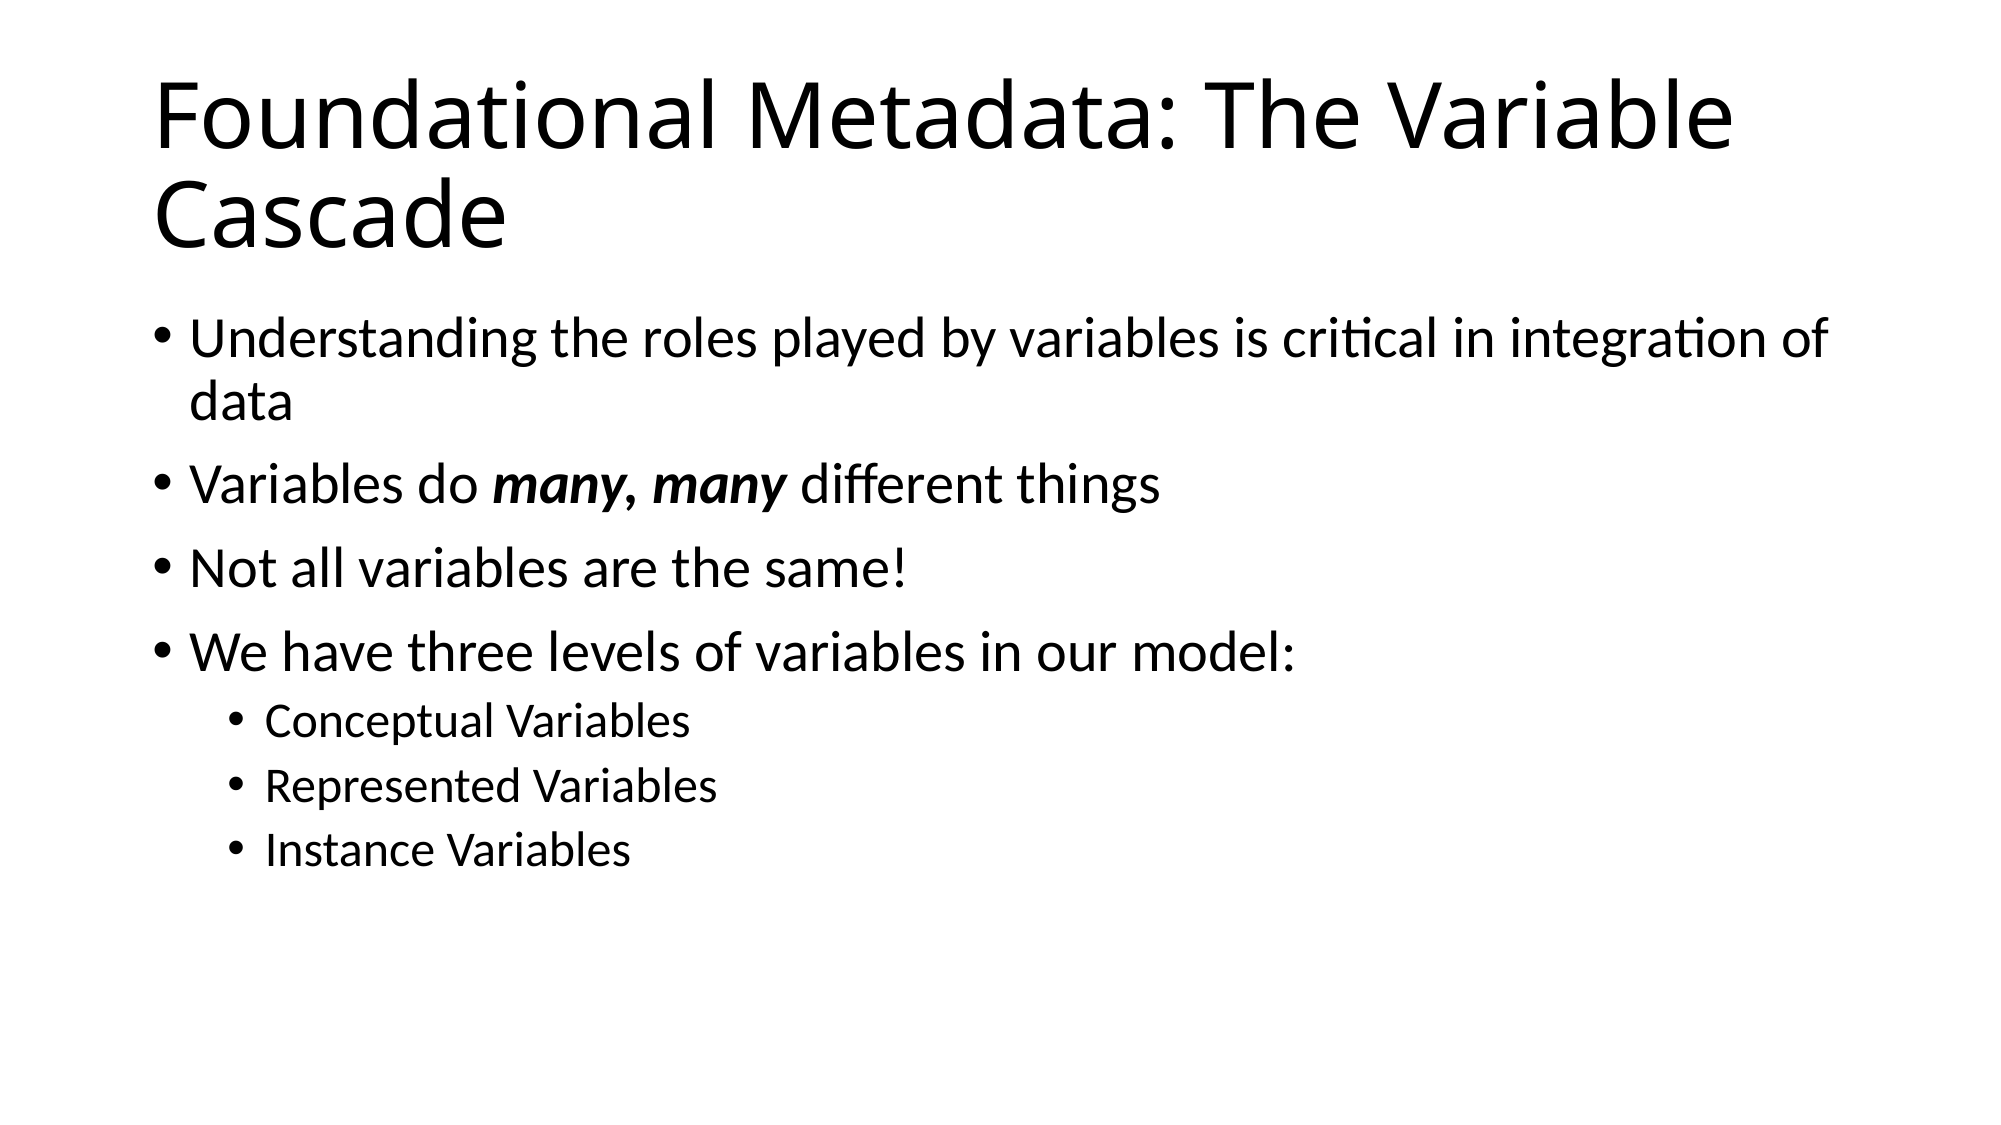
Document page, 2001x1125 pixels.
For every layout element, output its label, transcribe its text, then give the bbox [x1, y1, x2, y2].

list Understanding the roles played by variables is critical in integration of data Variables do many, many different things Not all variables are the same! We have three levels of variables in our model: Conceptual Variables Represented Variables Instance Variables [137, 299, 1863, 1014]
title Foundational Metadata: The Variable Cascade [137, 59, 1863, 278]
